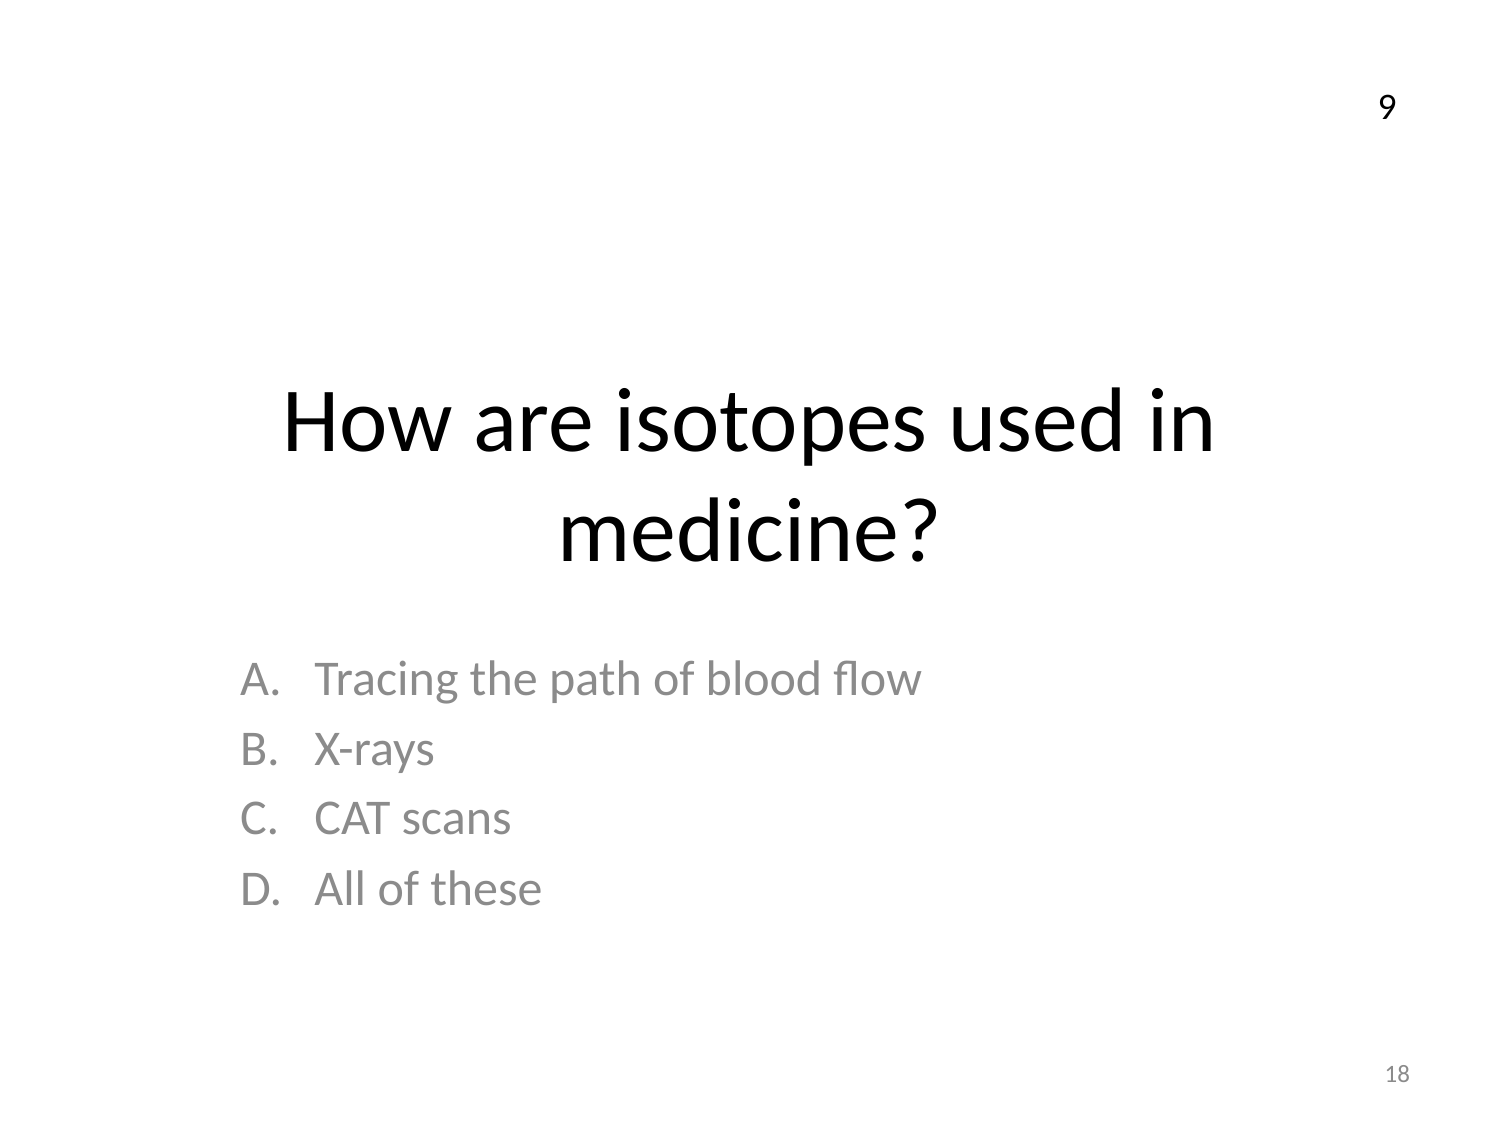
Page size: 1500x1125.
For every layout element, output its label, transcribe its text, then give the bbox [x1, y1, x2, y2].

subtitle Tracing the path of blood flow X-rays CAT scans All of these [225, 637, 1275, 925]
text_box 9 [1362, 74, 1412, 135]
slide_number 18 [1074, 1042, 1425, 1103]
title How are isotopes used in medicine? [112, 349, 1388, 591]
